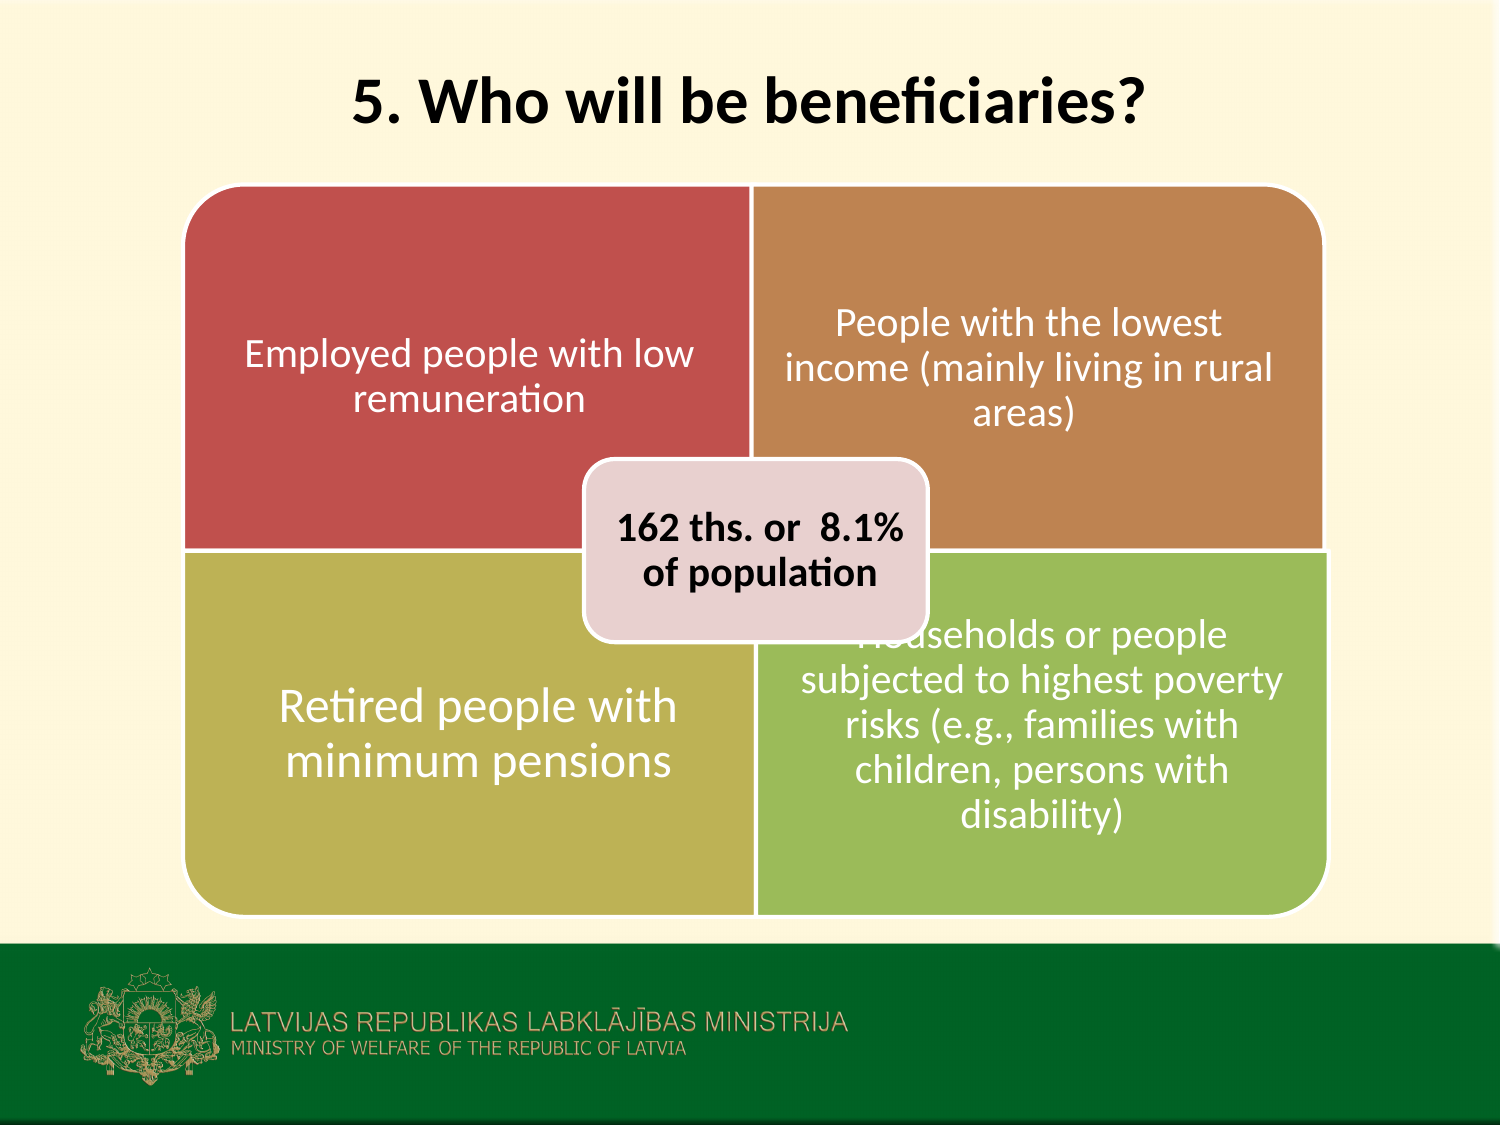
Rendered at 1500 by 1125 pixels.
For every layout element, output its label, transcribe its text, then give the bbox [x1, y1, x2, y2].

picture [0, 0, 1500, 1125]
title 5. Who will be beneficiaries? [75, 45, 1425, 149]
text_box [182, 184, 1329, 918]
